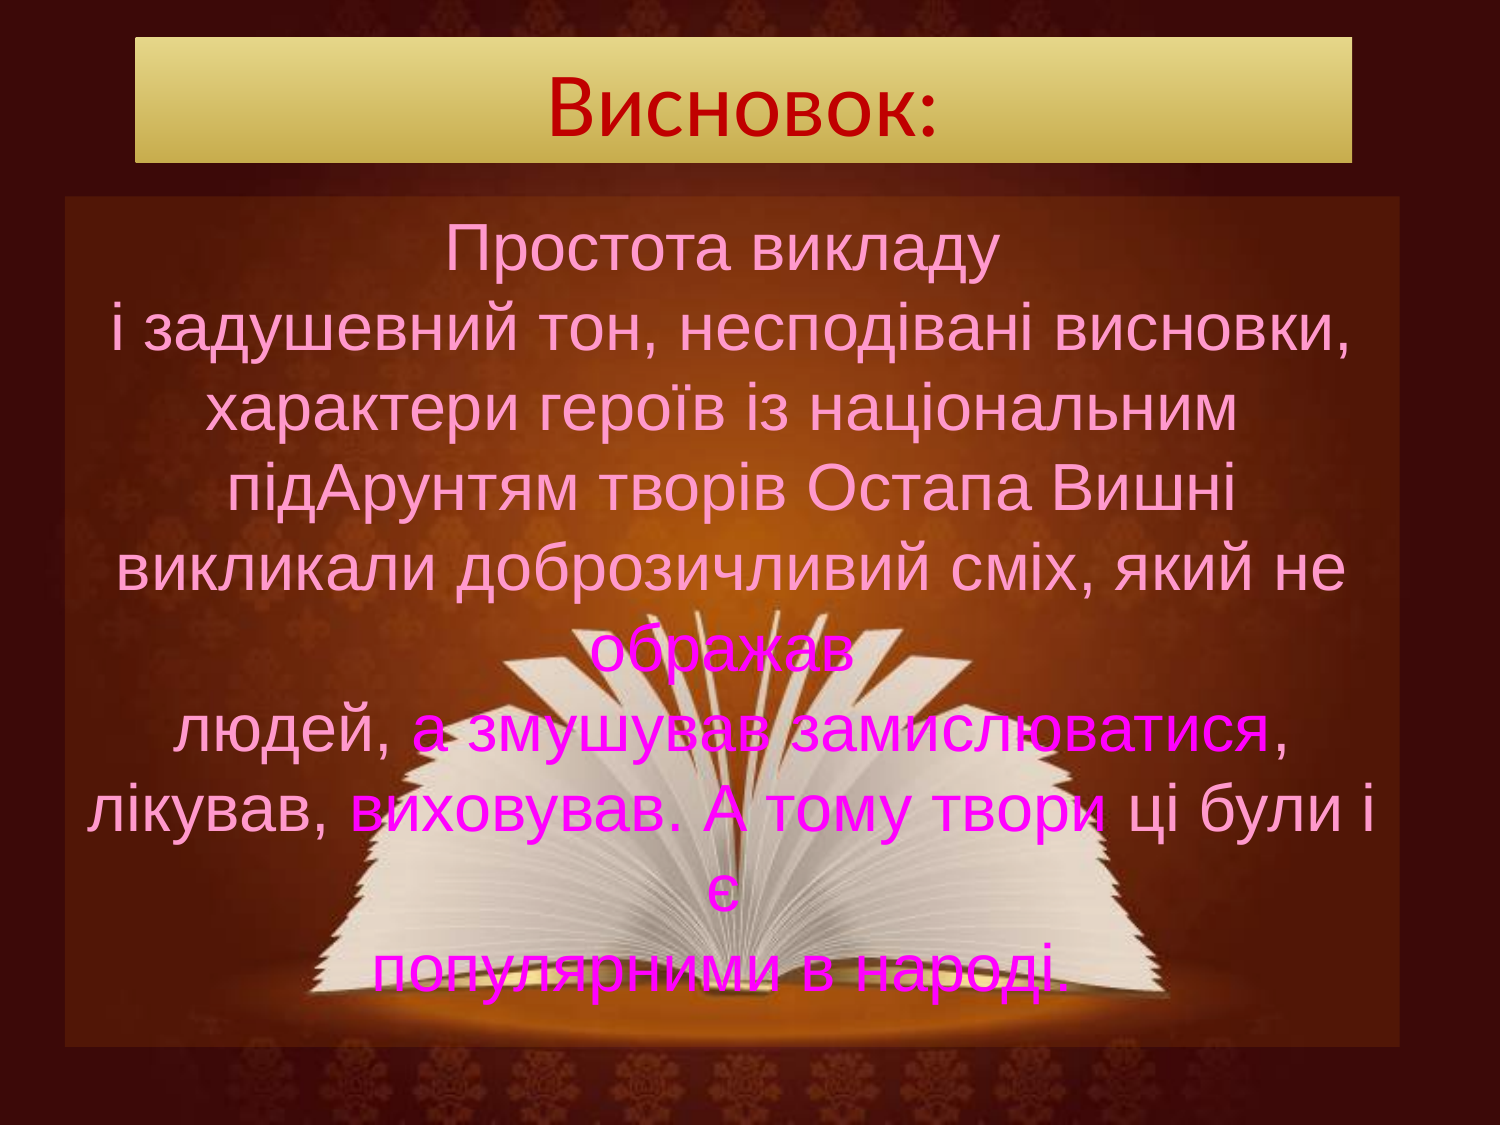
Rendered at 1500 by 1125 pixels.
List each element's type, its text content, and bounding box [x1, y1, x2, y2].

subtitle Простота викладу i задушевний тон, несподiванi висновки, характери героïв iз нацiональним пiдAрунтям творiв Остапа Вишнi викликали доброзичливий смiх, який не ображав людей, а змушував замислюватися, лiкував, виховував. А тому твори цi були i є популярними в народi. [64, 196, 1400, 1048]
title Висновок: [135, 36, 1353, 164]
picture [0, 0, 1500, 1125]
